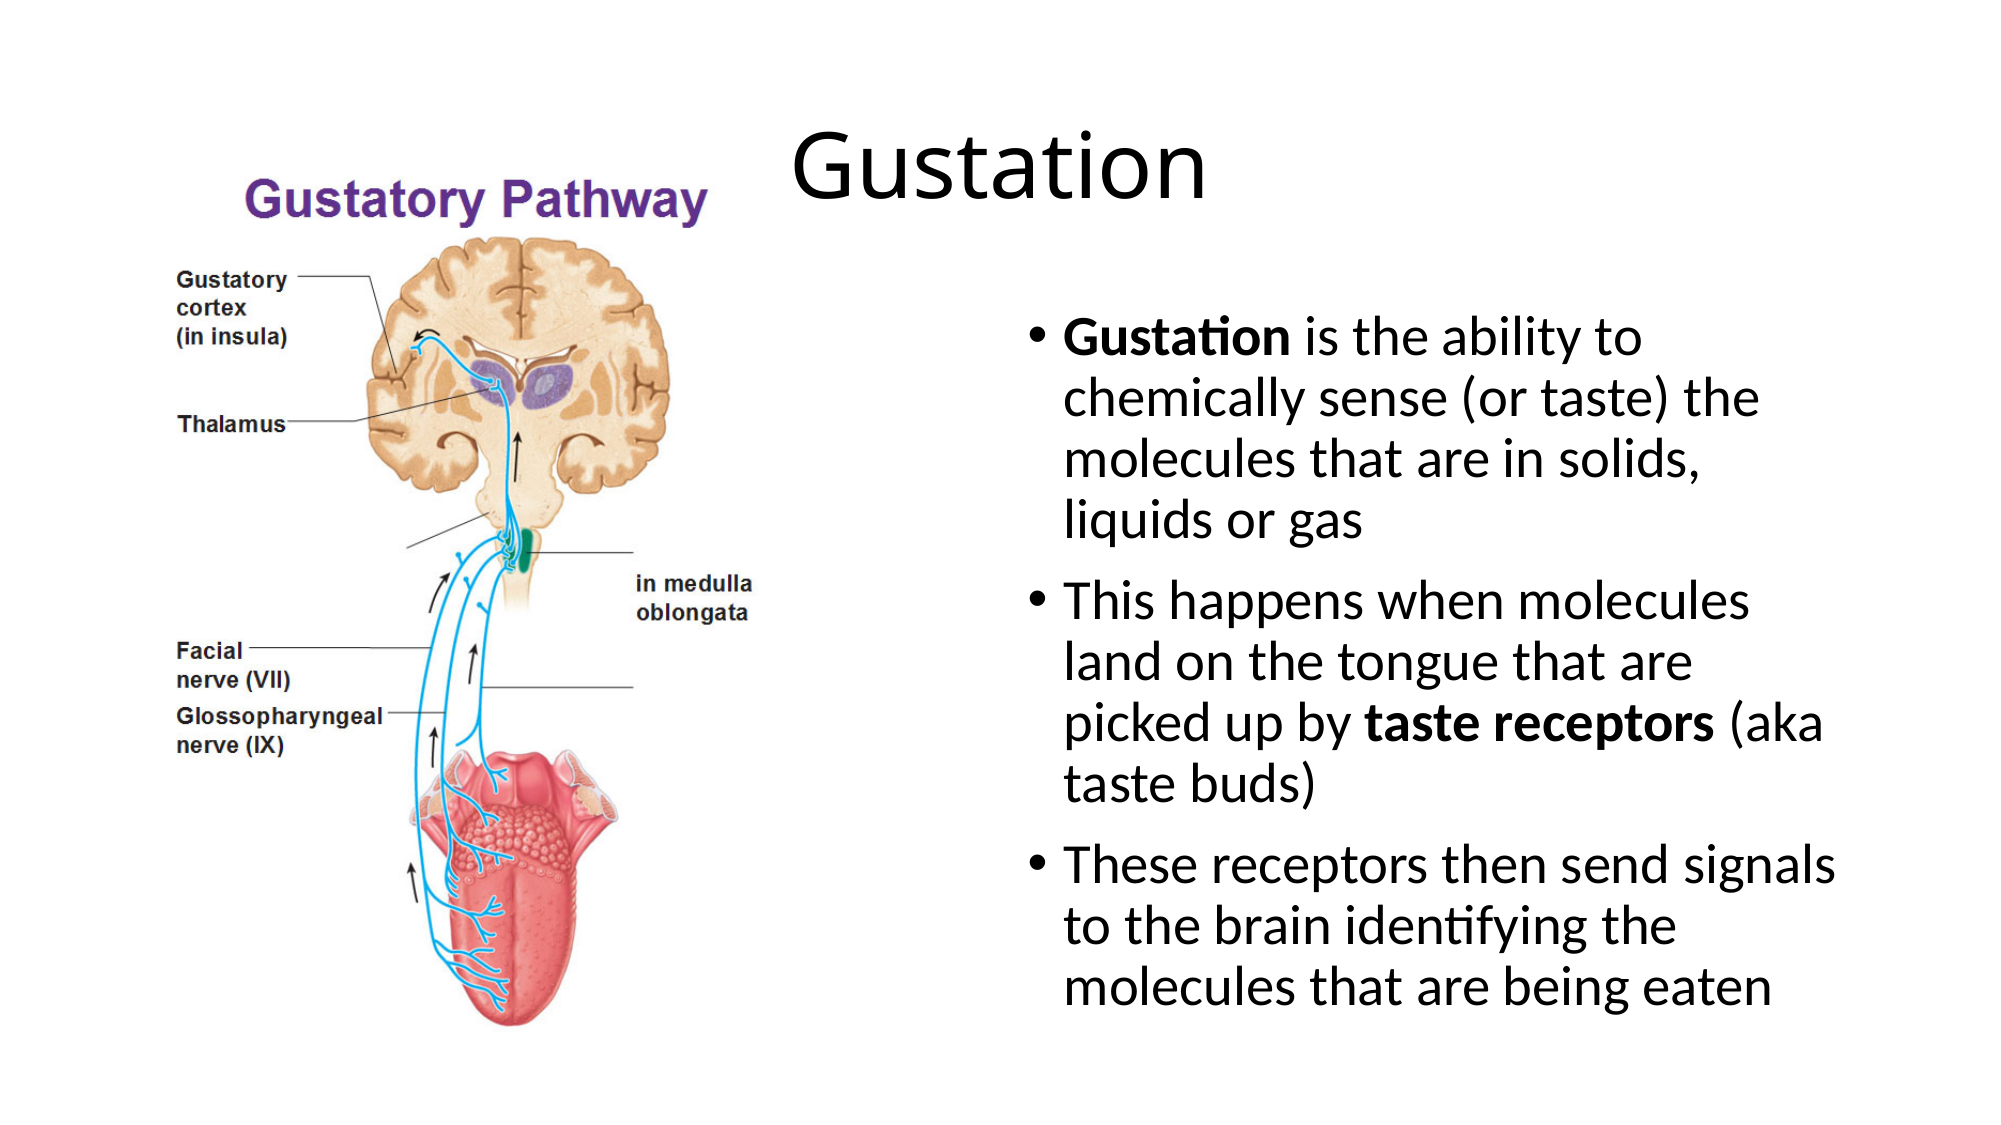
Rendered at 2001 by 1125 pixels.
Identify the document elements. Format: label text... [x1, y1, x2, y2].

list Gustation is the ability to chemically sense (or taste) the molecules that are in solids, liquids or gas This happens when molecules land on the tongue that are picked up by taste receptors (aka taste buds) These receptors then send signals to the brain identifying the molecules that are being eaten [1012, 299, 1863, 1076]
title Gustation [137, 59, 1863, 278]
picture [159, 168, 772, 1046]
